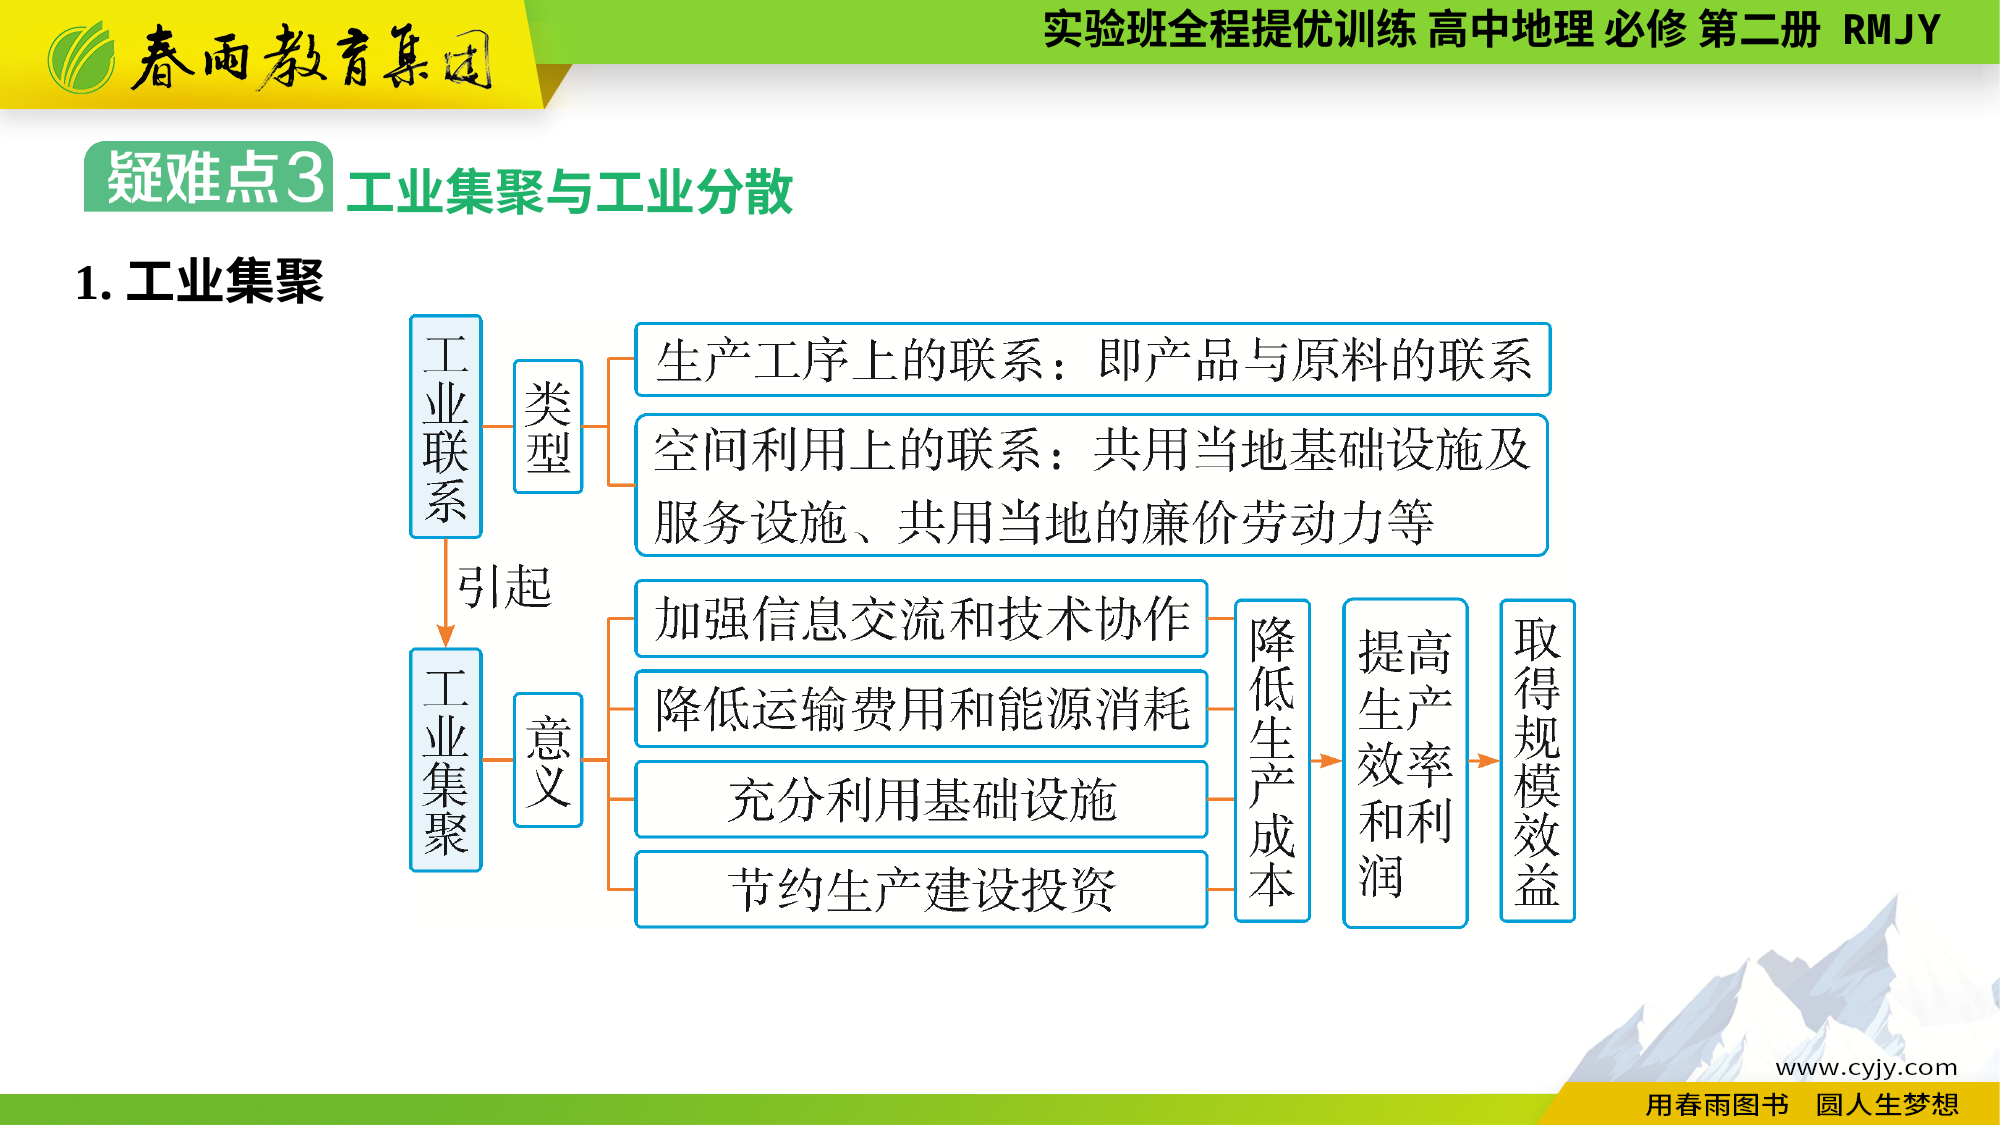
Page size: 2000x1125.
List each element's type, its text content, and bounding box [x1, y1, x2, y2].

list 工业集聚与工业分散 1.工业集聚 [59, 122, 1944, 320]
picture [0, 0, 2000, 1125]
